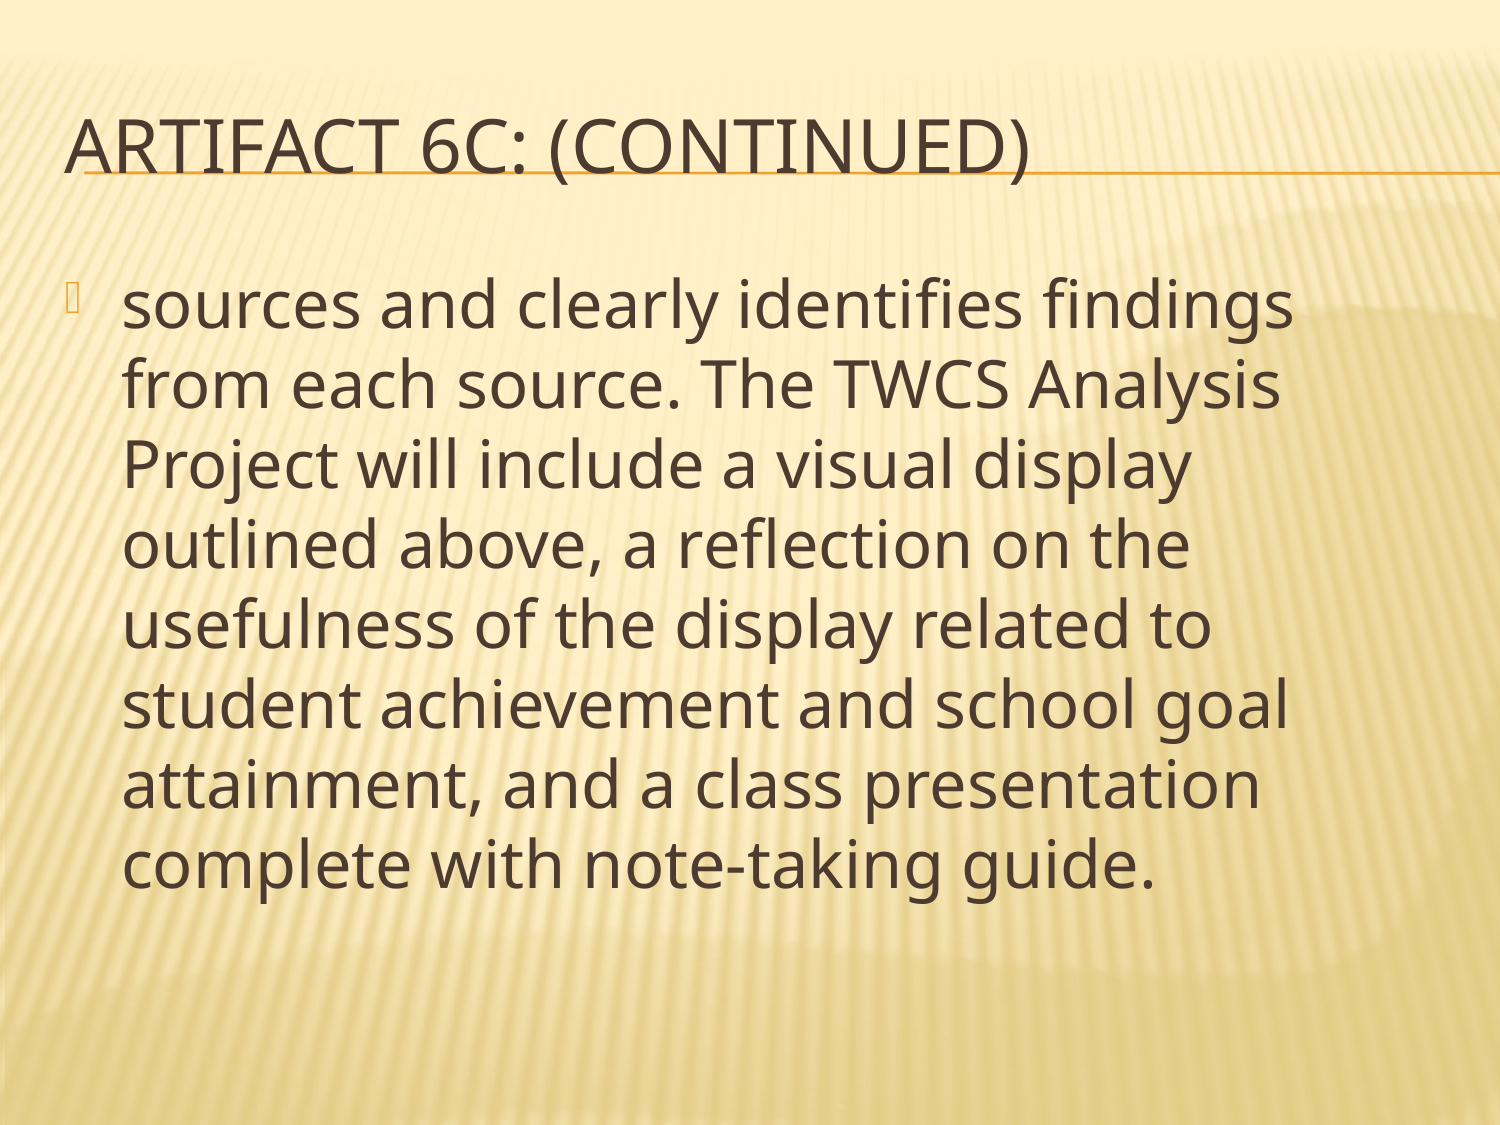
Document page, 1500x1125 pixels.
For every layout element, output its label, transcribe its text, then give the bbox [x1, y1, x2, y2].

list sources and clearly identifies findings from each source. The TWCS Analysis Project will include a visual display outlined above, a reflection on the usefulness of the display related to student achievement and school goal attainment, and a class presentation complete with note-taking guide. [50, 254, 1475, 998]
title Artifact 6C: (continued) [50, 75, 1475, 213]
